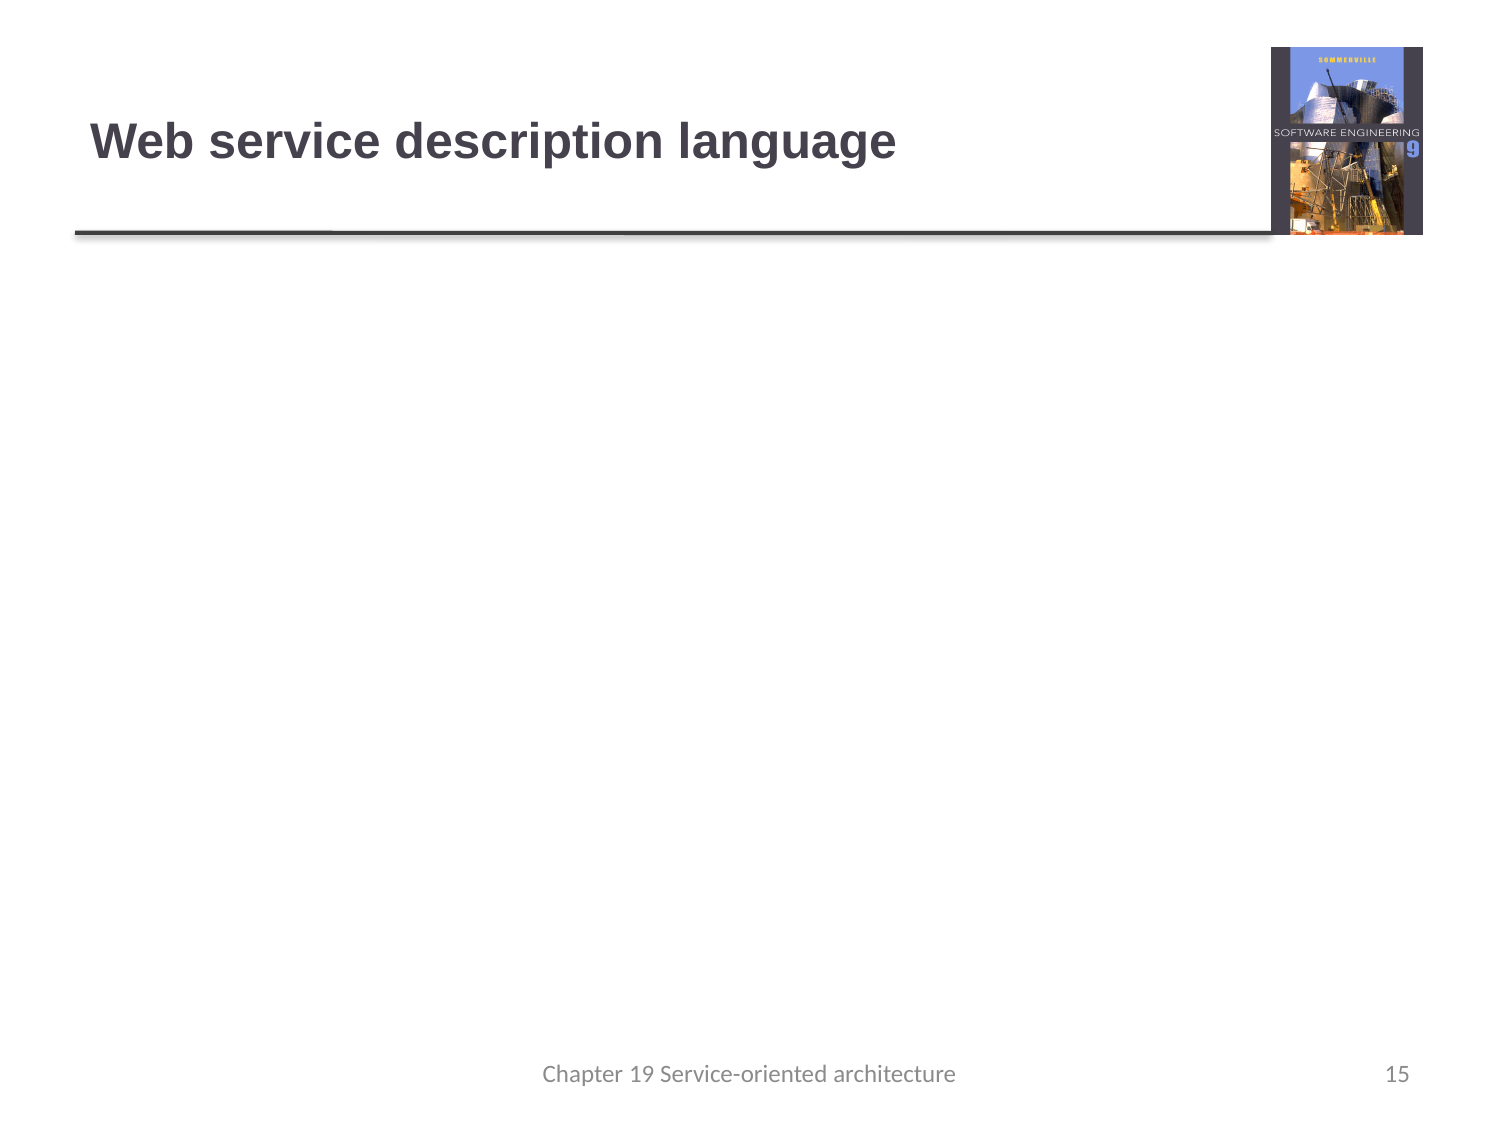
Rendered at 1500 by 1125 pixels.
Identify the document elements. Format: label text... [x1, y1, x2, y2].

slide_number 15 [1074, 1042, 1425, 1103]
picture [1272, 47, 1423, 235]
footer Chapter 19 Service-oriented architecture [512, 1042, 988, 1103]
title Web service description language [74, 44, 1272, 233]
